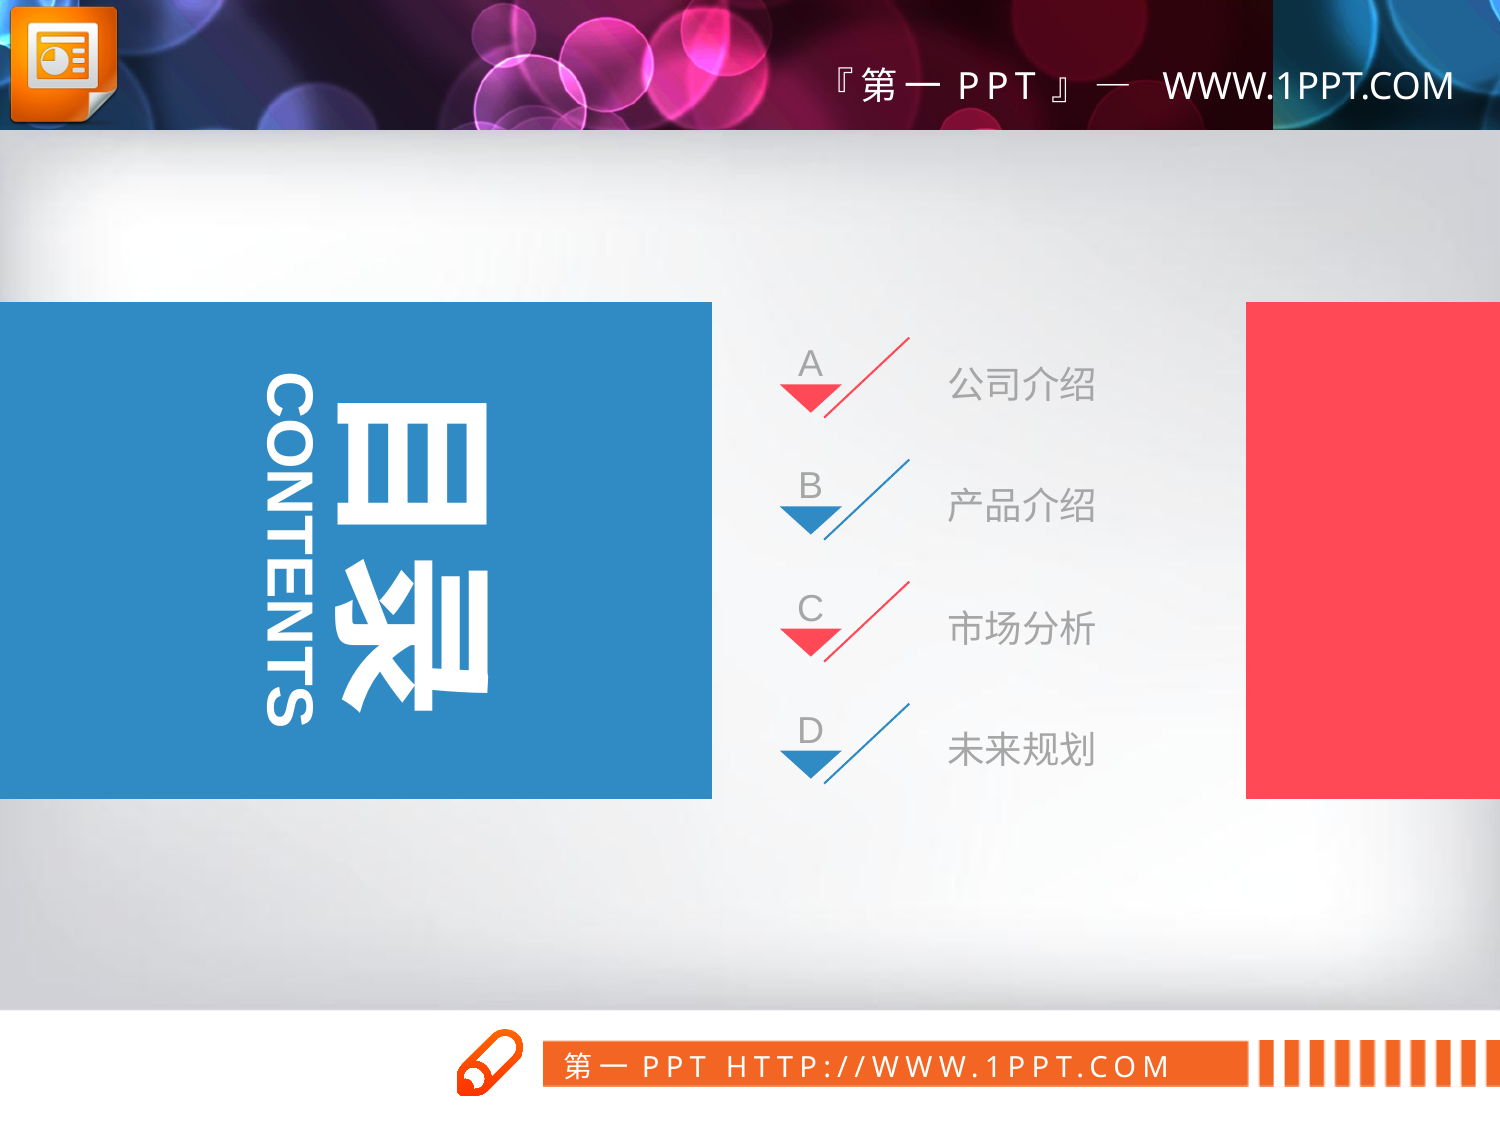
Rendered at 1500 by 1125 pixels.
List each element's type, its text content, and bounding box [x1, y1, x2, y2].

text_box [777, 459, 1306, 540]
text_box CONTENTS [254, 357, 333, 743]
text_box [0, 301, 712, 799]
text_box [777, 703, 1306, 784]
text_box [777, 337, 1306, 418]
picture [0, 0, 1500, 1012]
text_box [777, 581, 1306, 662]
text_box 目录 [316, 328, 523, 772]
picture [543, 1040, 1500, 1087]
text_box [1245, 301, 1500, 799]
